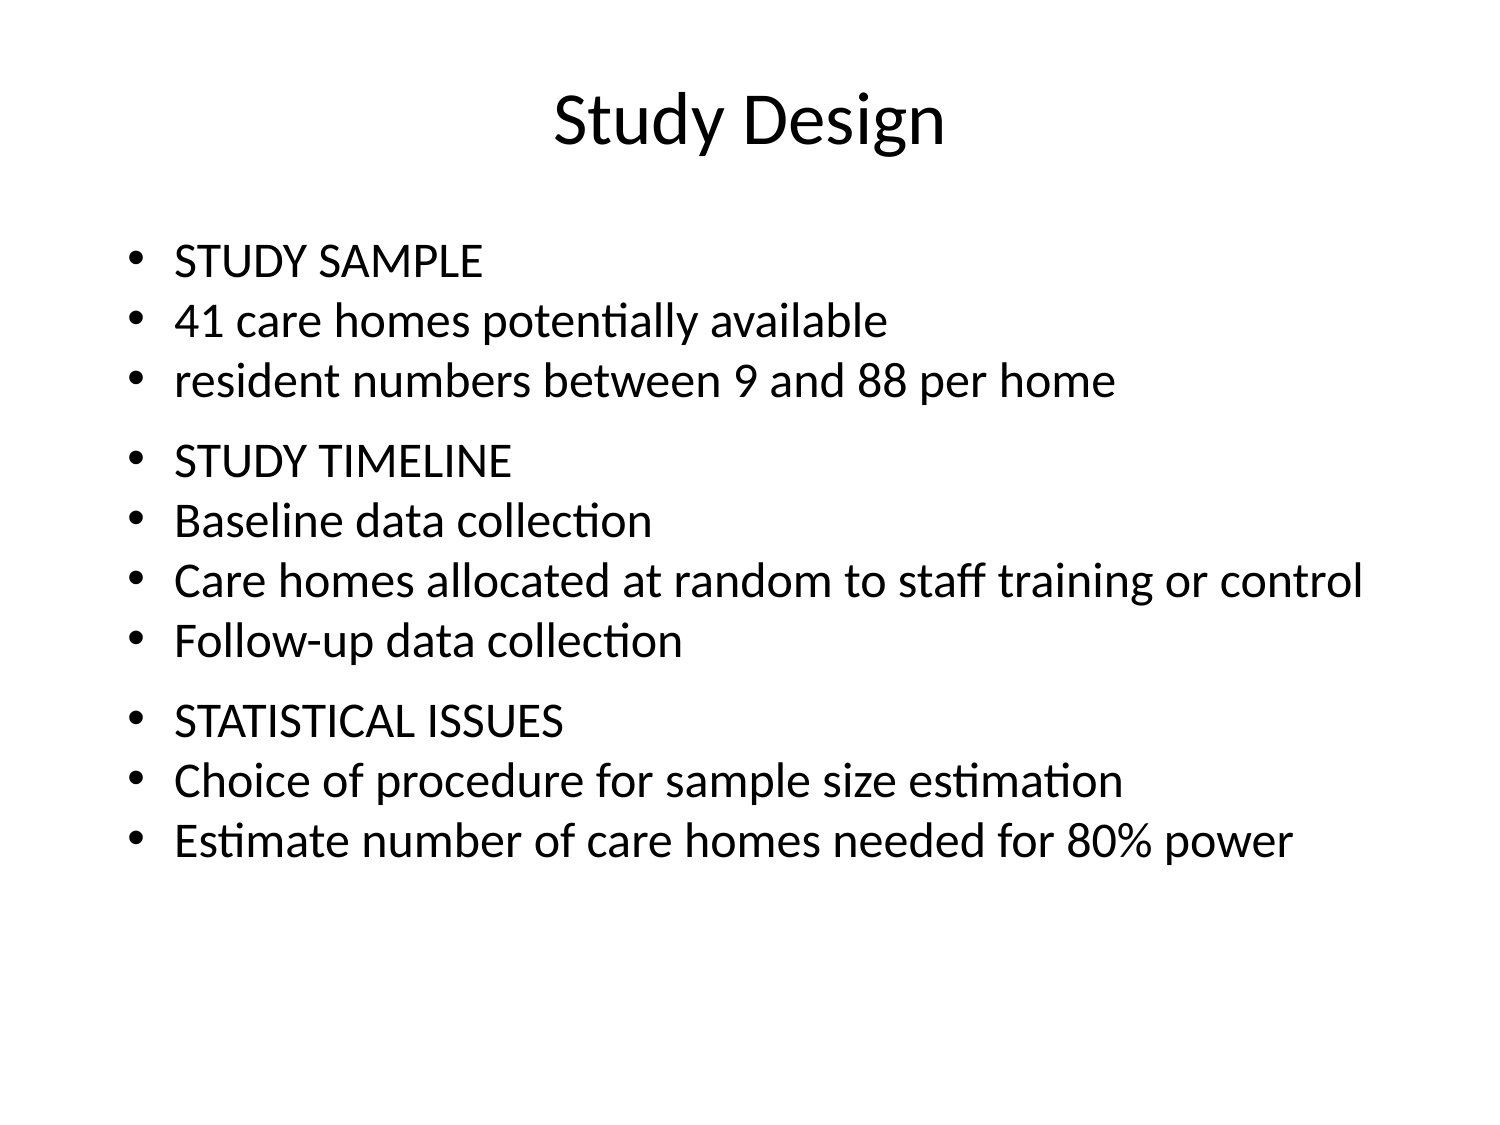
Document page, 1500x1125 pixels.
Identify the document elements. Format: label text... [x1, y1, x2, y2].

text_box STUDY SAMPLE 41 care homes potentially available resident numbers between 9 and 88 per home STUDY TIMELINE Baseline data collection Care homes allocated at random to staff training or control Follow-up data collection STATISTICAL ISSUES Choice of procedure for sample size estimation Estimate number of care homes needed for 80% power [112, 219, 1389, 875]
title Study Design [75, 20, 1426, 208]
